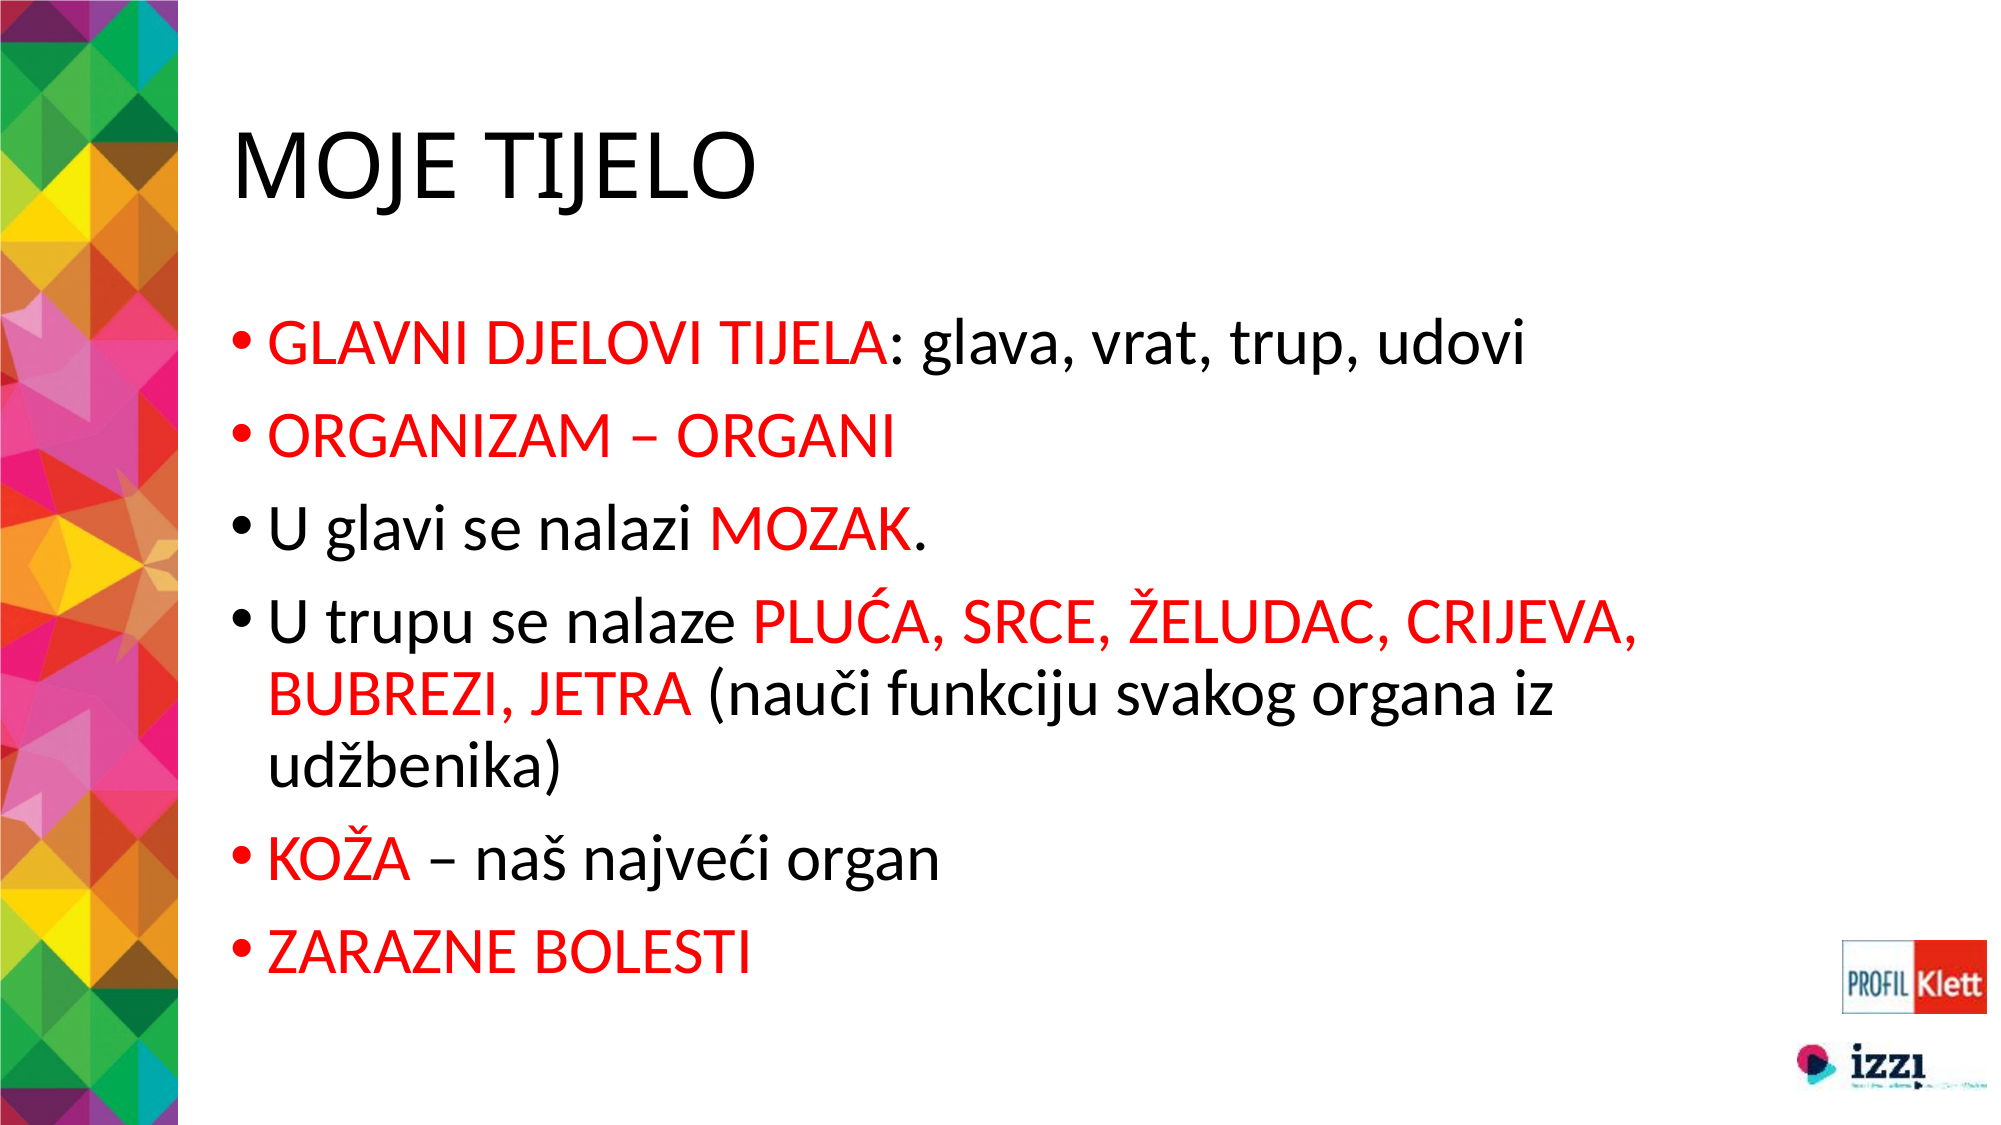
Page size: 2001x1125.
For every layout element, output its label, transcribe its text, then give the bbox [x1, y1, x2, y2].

title MOJE TIJELO [214, 59, 1863, 278]
picture [1, 2, 178, 1124]
list GLAVNI DJELOVI TIJELA: glava, vrat, trup, udovi ORGANIZAM – ORGANI U glavi se nalazi MOZAK. U trupu se nalaze PLUĆA, SRCE, ŽELUDAC, CRIJEVA, BUBREZI, JETRA (nauči funkciju svakog organa iz udžbenika) KOŽA – naš najveći organ ZARAZNE BOLESTI [214, 299, 1863, 1014]
picture [1863, 940, 1987, 1014]
picture [1797, 1042, 1987, 1091]
